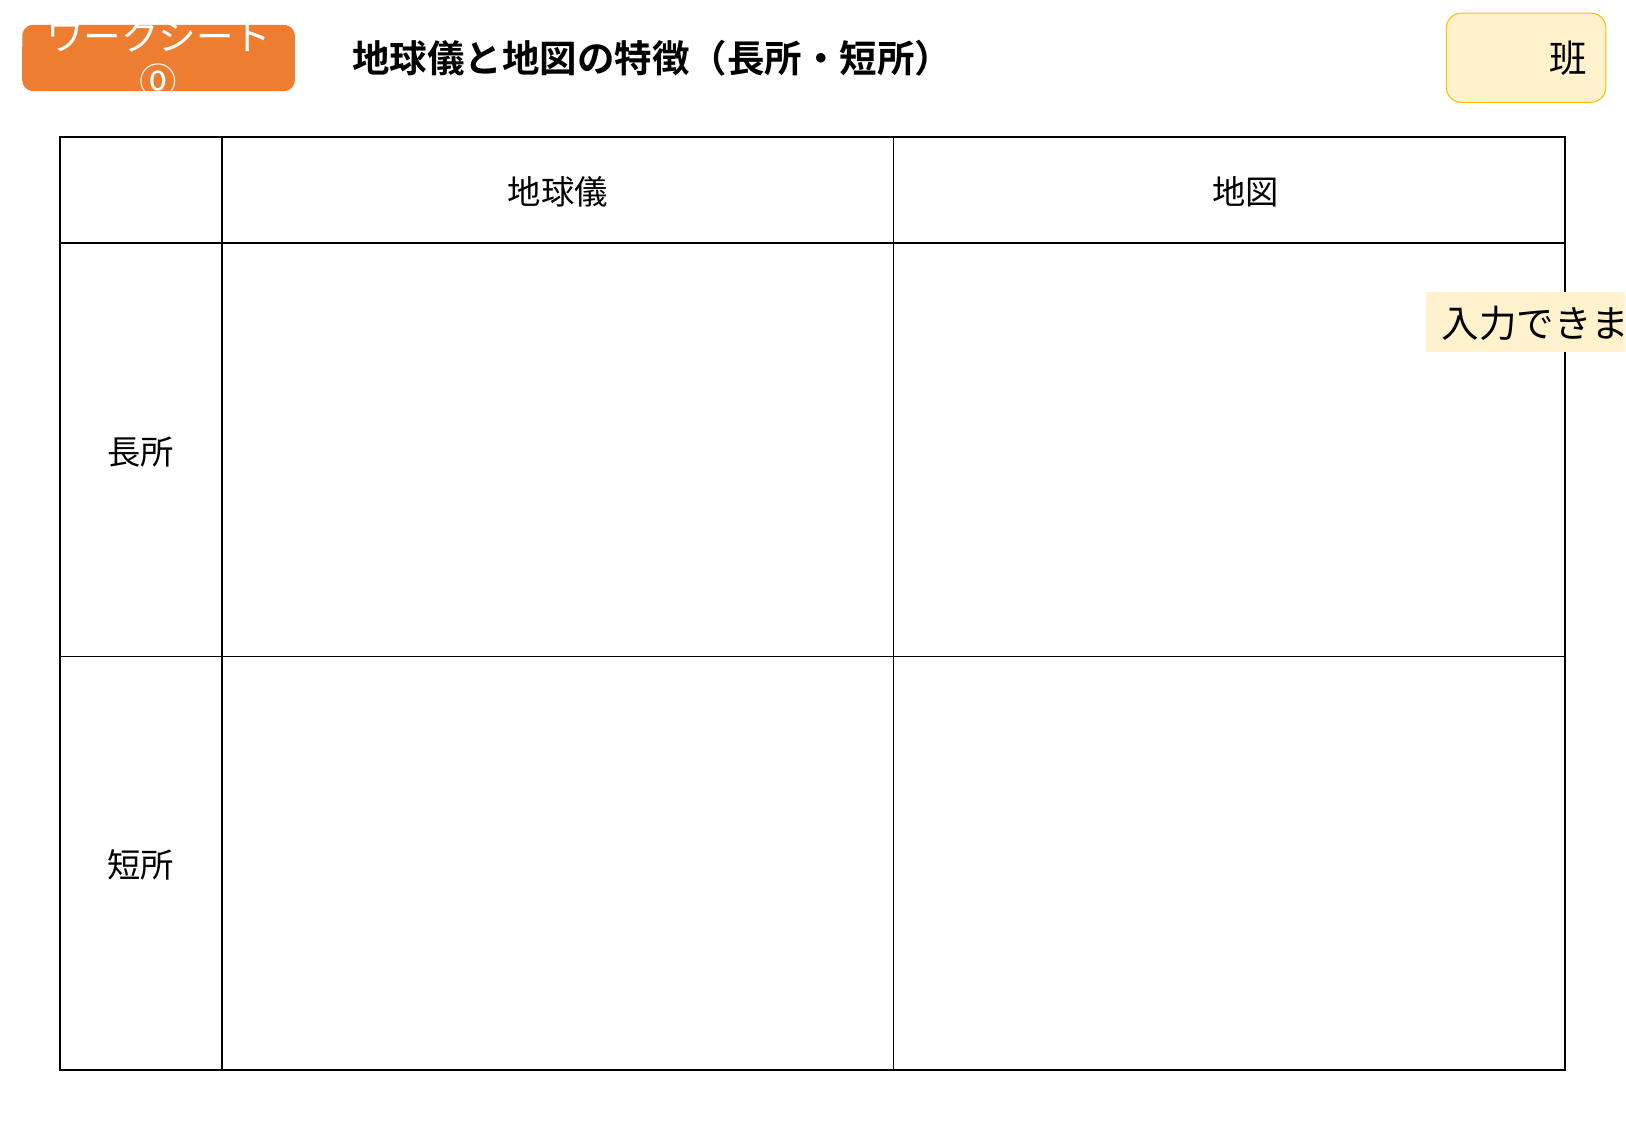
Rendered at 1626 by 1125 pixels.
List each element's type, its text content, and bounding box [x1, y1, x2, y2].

text_box 班 [1445, 12, 1607, 103]
table_cell 長所 [61, 244, 221, 656]
table_header 地球儀 [223, 138, 893, 242]
table_cell [223, 657, 893, 1069]
text_box 入力できます [1426, 292, 1625, 352]
table_header [61, 138, 221, 242]
text_box 地球儀と地図の特徴（長所・短所） [337, 27, 1137, 88]
text_box ワークシート⓪ [21, 23, 296, 93]
table_cell [223, 244, 893, 656]
table_header 地図 [894, 138, 1564, 242]
table_cell [894, 244, 1564, 656]
table_cell [894, 657, 1564, 1069]
table_cell 短所 [61, 657, 221, 1069]
